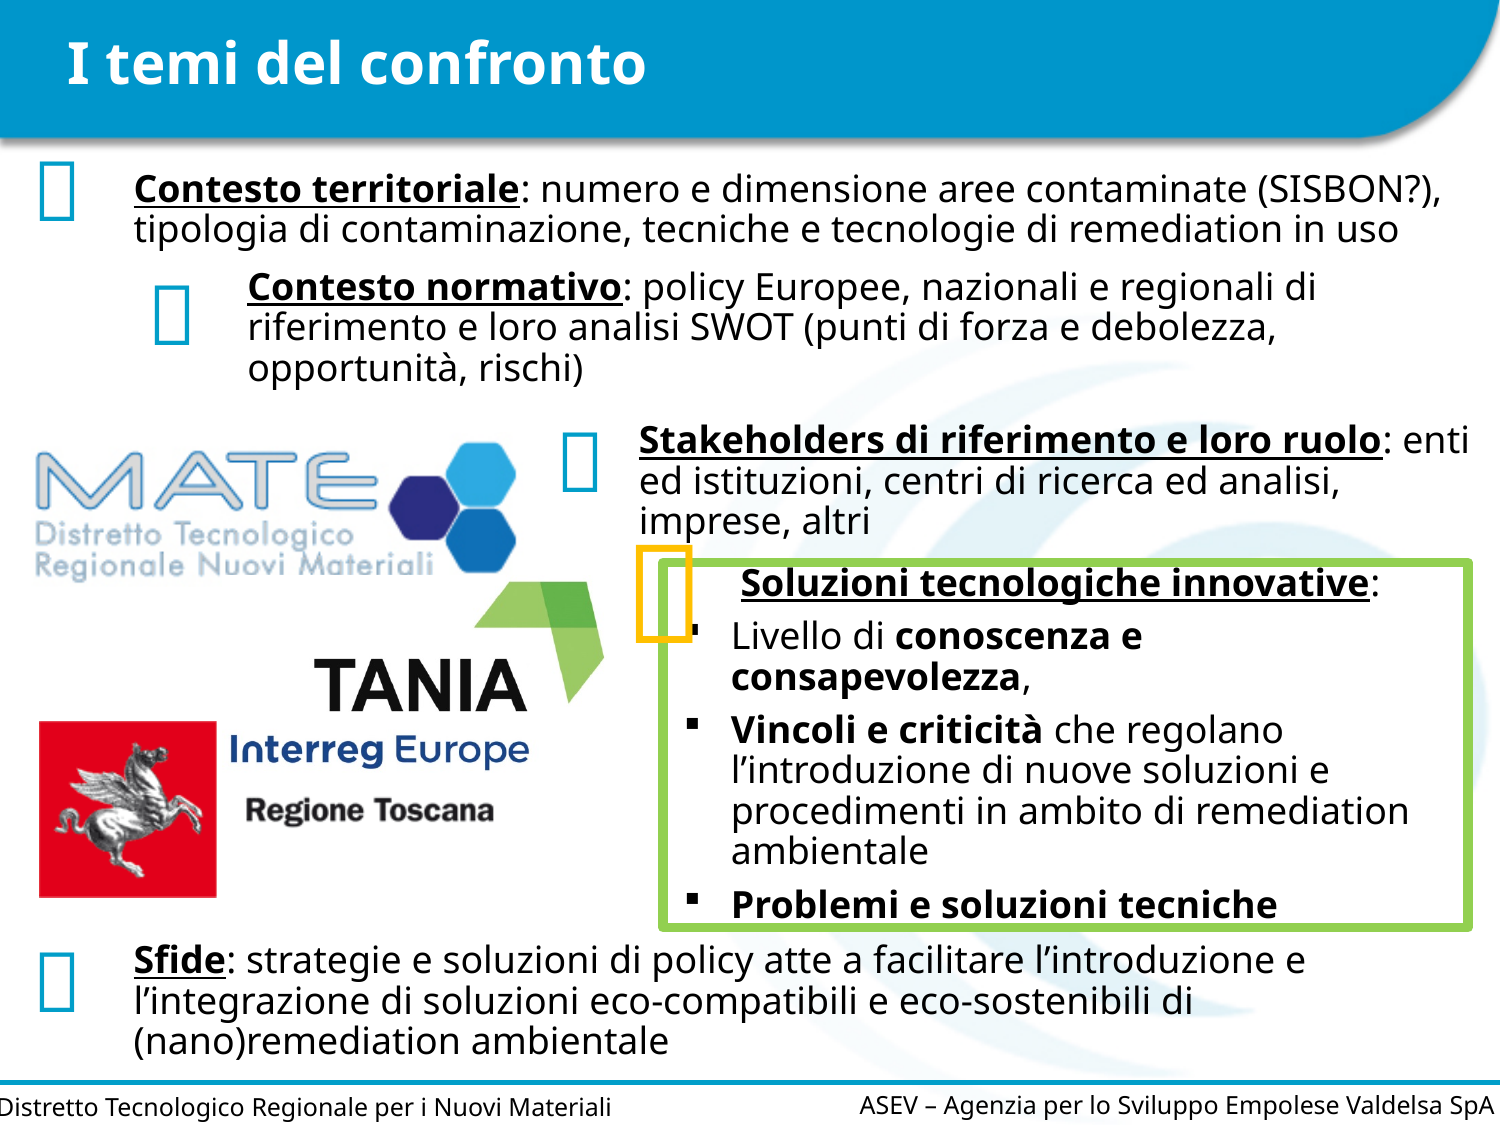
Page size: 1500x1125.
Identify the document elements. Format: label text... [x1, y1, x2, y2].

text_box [112, 945, 1500, 1059]
text_box  [608, 498, 671, 679]
text_box  [132, 276, 196, 370]
text_box  [17, 921, 126, 1037]
picture [1, 1100, 12, 1114]
picture [0, 138, 1500, 1079]
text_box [662, 562, 1469, 928]
text_box  [540, 402, 618, 517]
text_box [112, 153, 1500, 268]
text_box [617, 425, 1500, 540]
picture [0, 1086, 1500, 1125]
text_box  [17, 130, 126, 246]
text_box I temi del confronto [53, 19, 1400, 104]
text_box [225, 271, 1500, 386]
picture [126, 4, 1500, 153]
